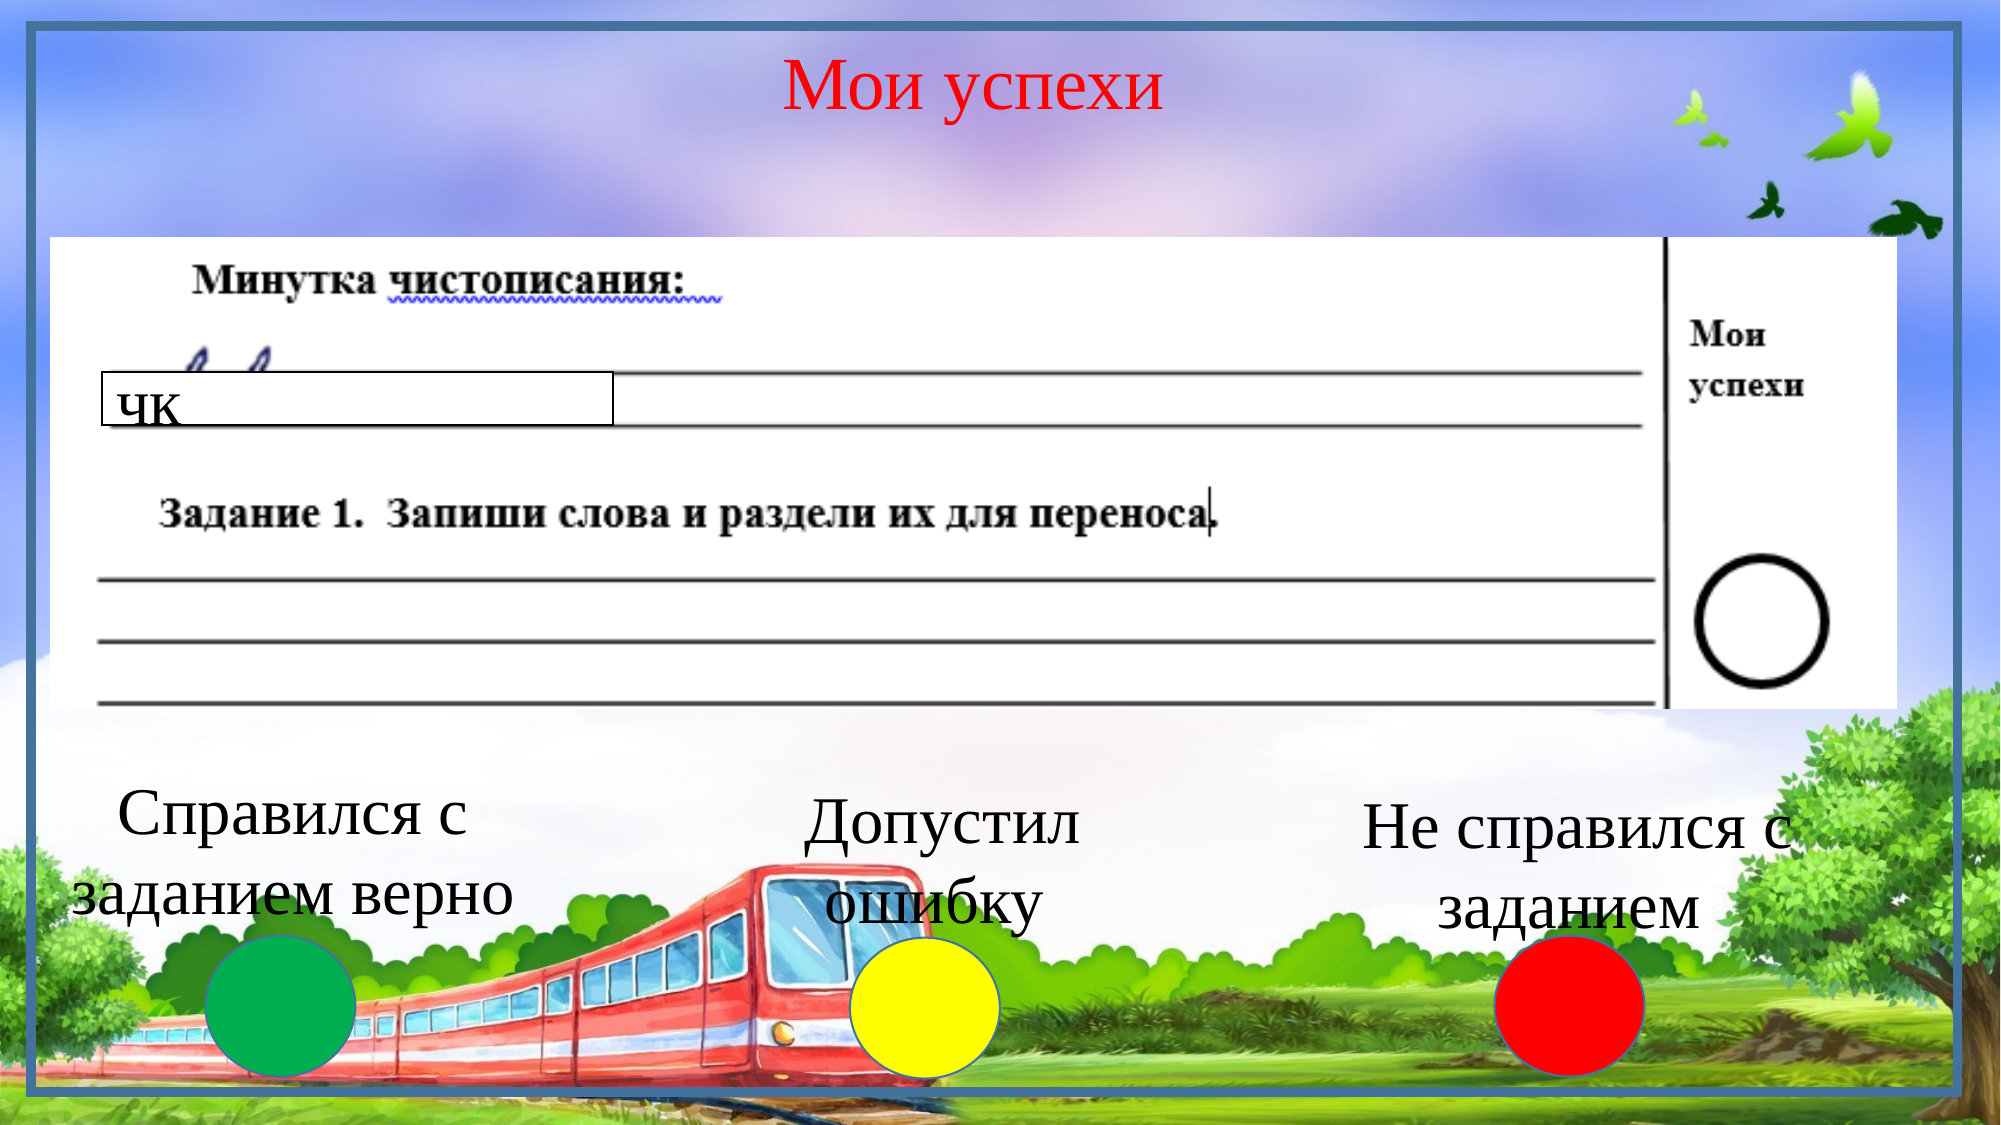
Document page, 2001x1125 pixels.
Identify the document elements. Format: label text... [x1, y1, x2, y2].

text_box [30, 25, 1959, 1093]
text_box Не справился с заданием [1321, 774, 1834, 950]
text_box [204, 934, 357, 1078]
text_box Мои успехи [548, 26, 1400, 132]
text_box Справился с заданием верно [21, 760, 565, 936]
text_box [1493, 934, 1646, 1078]
text_box [848, 936, 1001, 1080]
picture [0, 0, 2001, 1125]
text_box Допустил ошибку [762, 769, 1125, 945]
